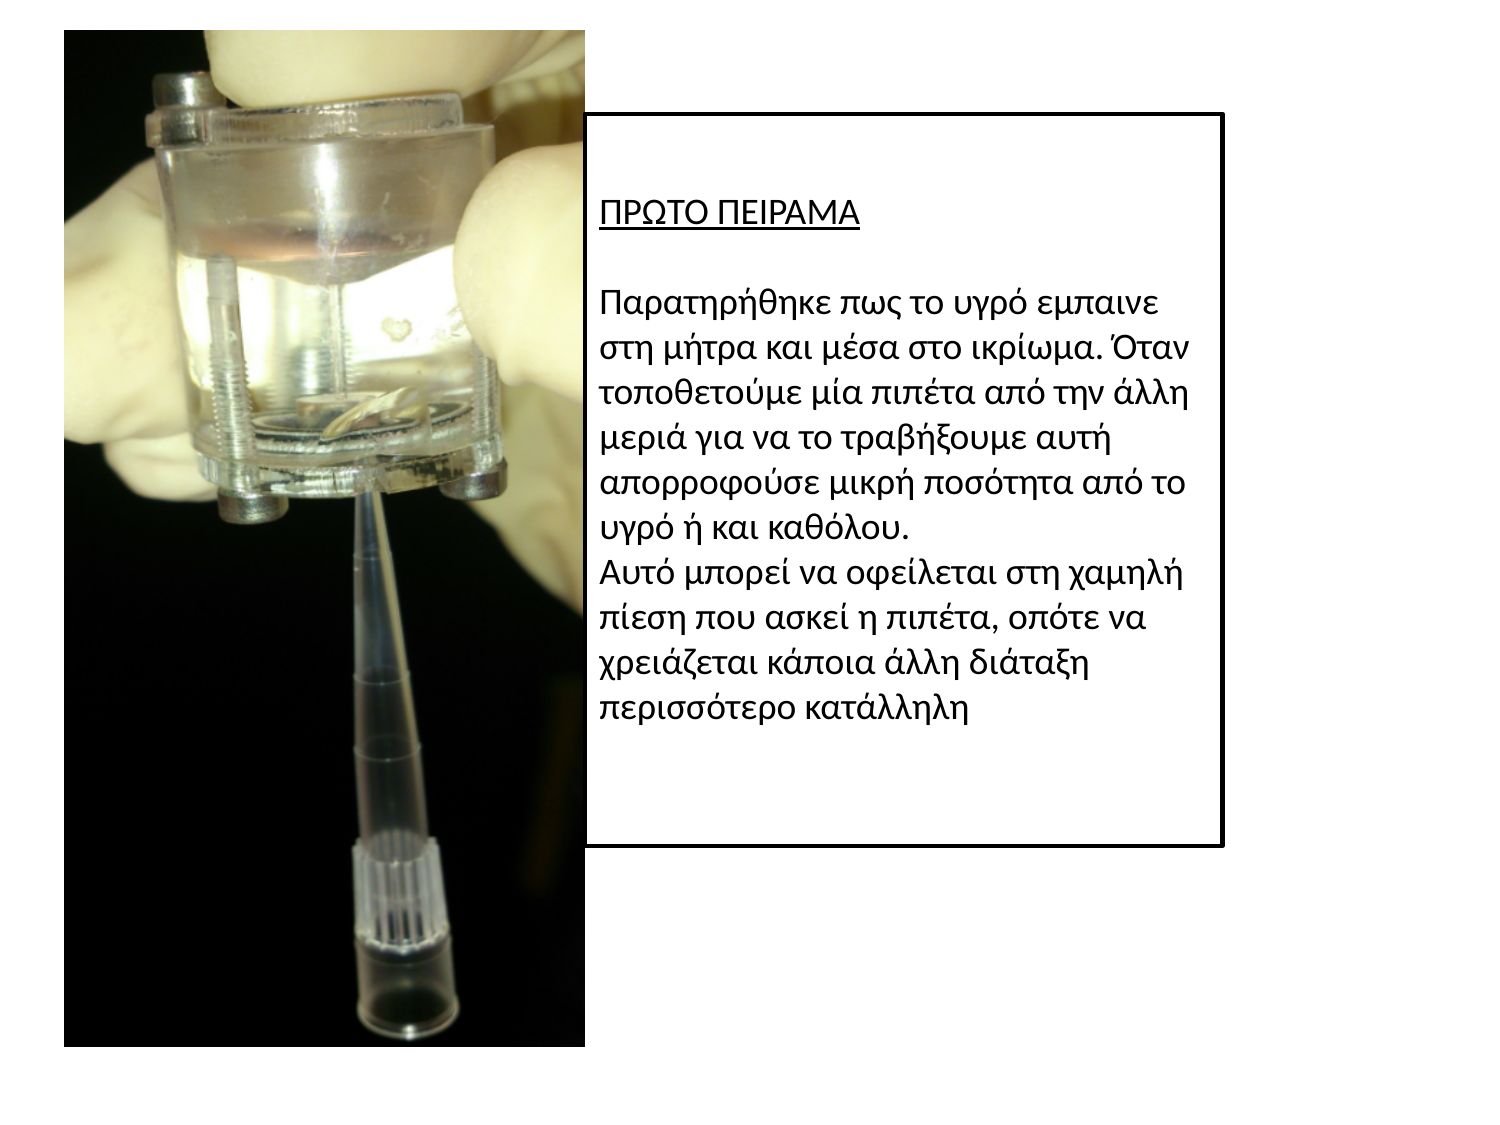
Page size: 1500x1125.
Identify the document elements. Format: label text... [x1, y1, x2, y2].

picture [64, 30, 585, 1047]
text_box ΠΡΩΤΟ ΠΕΙΡΑΜΑ Παρατηρήθηκε πως το υγρό εμπαινε στη μήτρα και μέσα στο ικρίωμα. Όταν τοποθετούμε μία πιπέτα από την άλλη μεριά για να το τραβήξουμε αυτή απορροφούσε μικρή ποσότητα από το υγρό ή και καθόλου. Αυτό μπορεί να οφείλεται στη χαμηλή πίεση που ασκεί η πιπέτα, οπότε να χρειάζεται κάποια άλλη διάταξη περισσότερο κατάλληλη [589, 112, 1225, 848]
